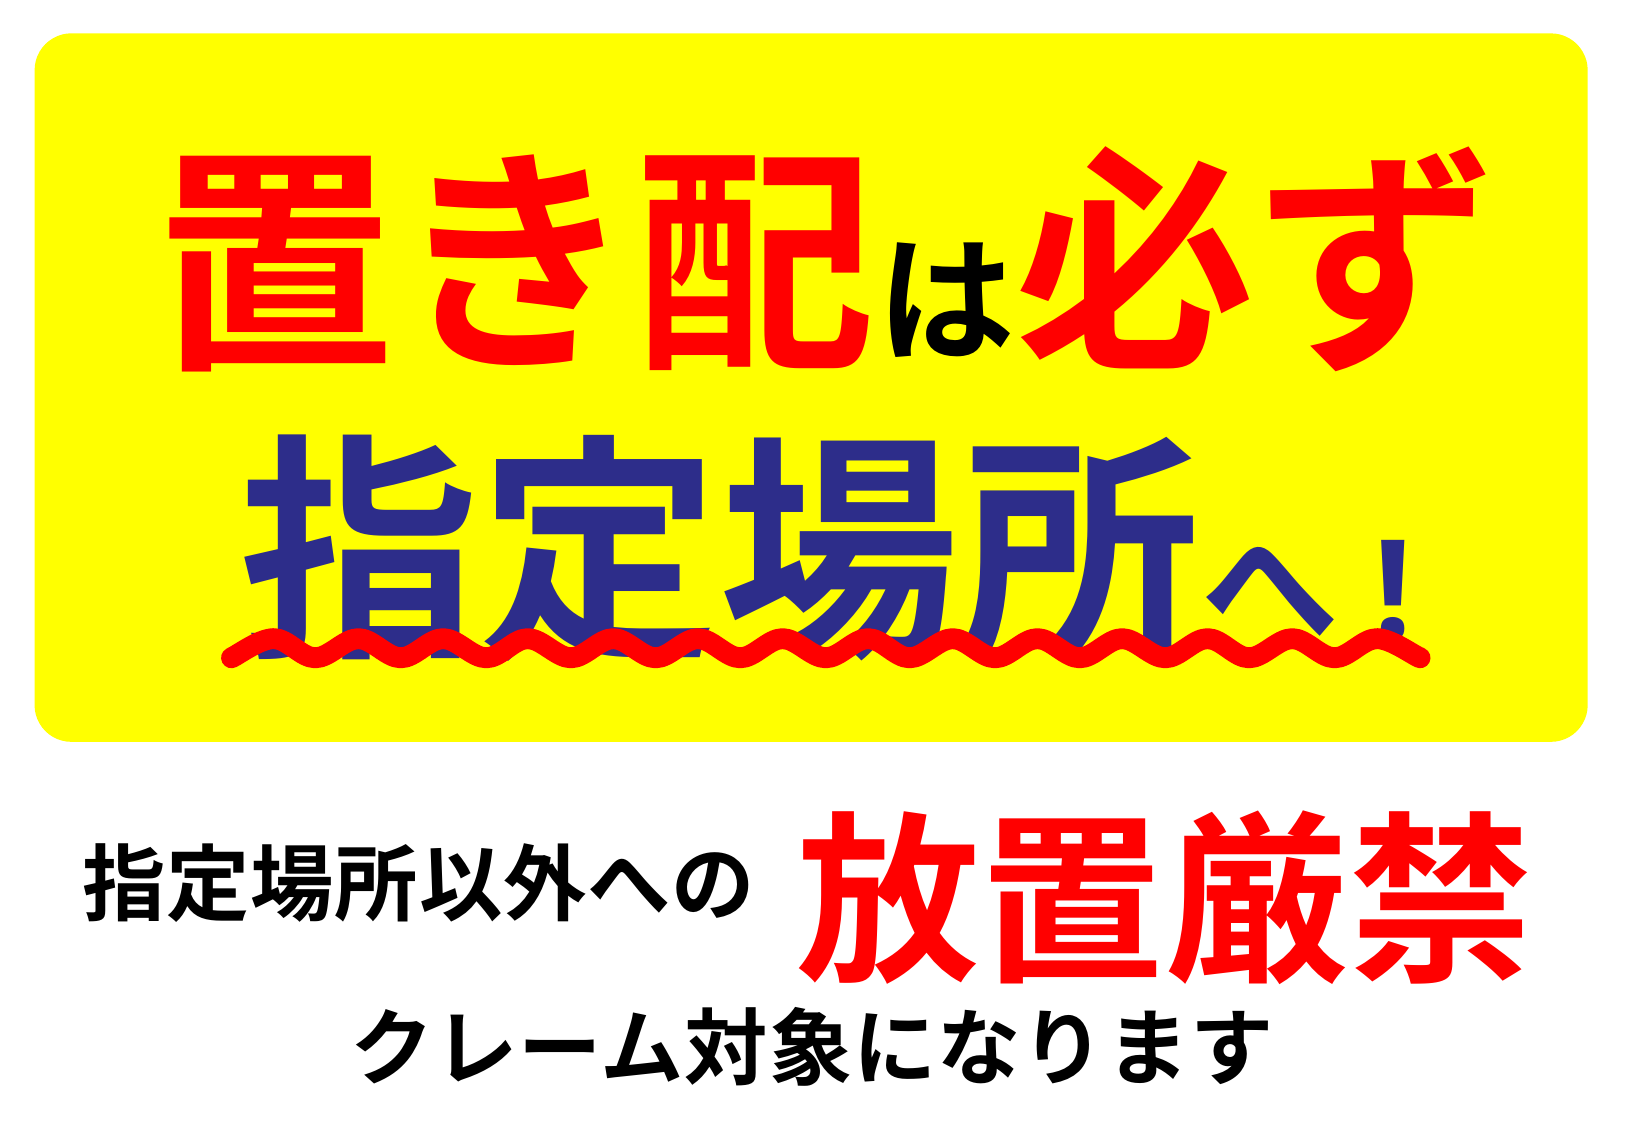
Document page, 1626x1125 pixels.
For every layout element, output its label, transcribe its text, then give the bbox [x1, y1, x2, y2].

text_box [231, 638, 1421, 658]
text_box クレーム対象になります [335, 988, 1290, 1103]
text_box 置き配は必ず 指定場所へ! [140, 103, 1511, 694]
text_box [32, 31, 1590, 744]
text_box 指定場所以外への [67, 823, 771, 939]
text_box 放置厳禁 [781, 776, 1548, 1012]
